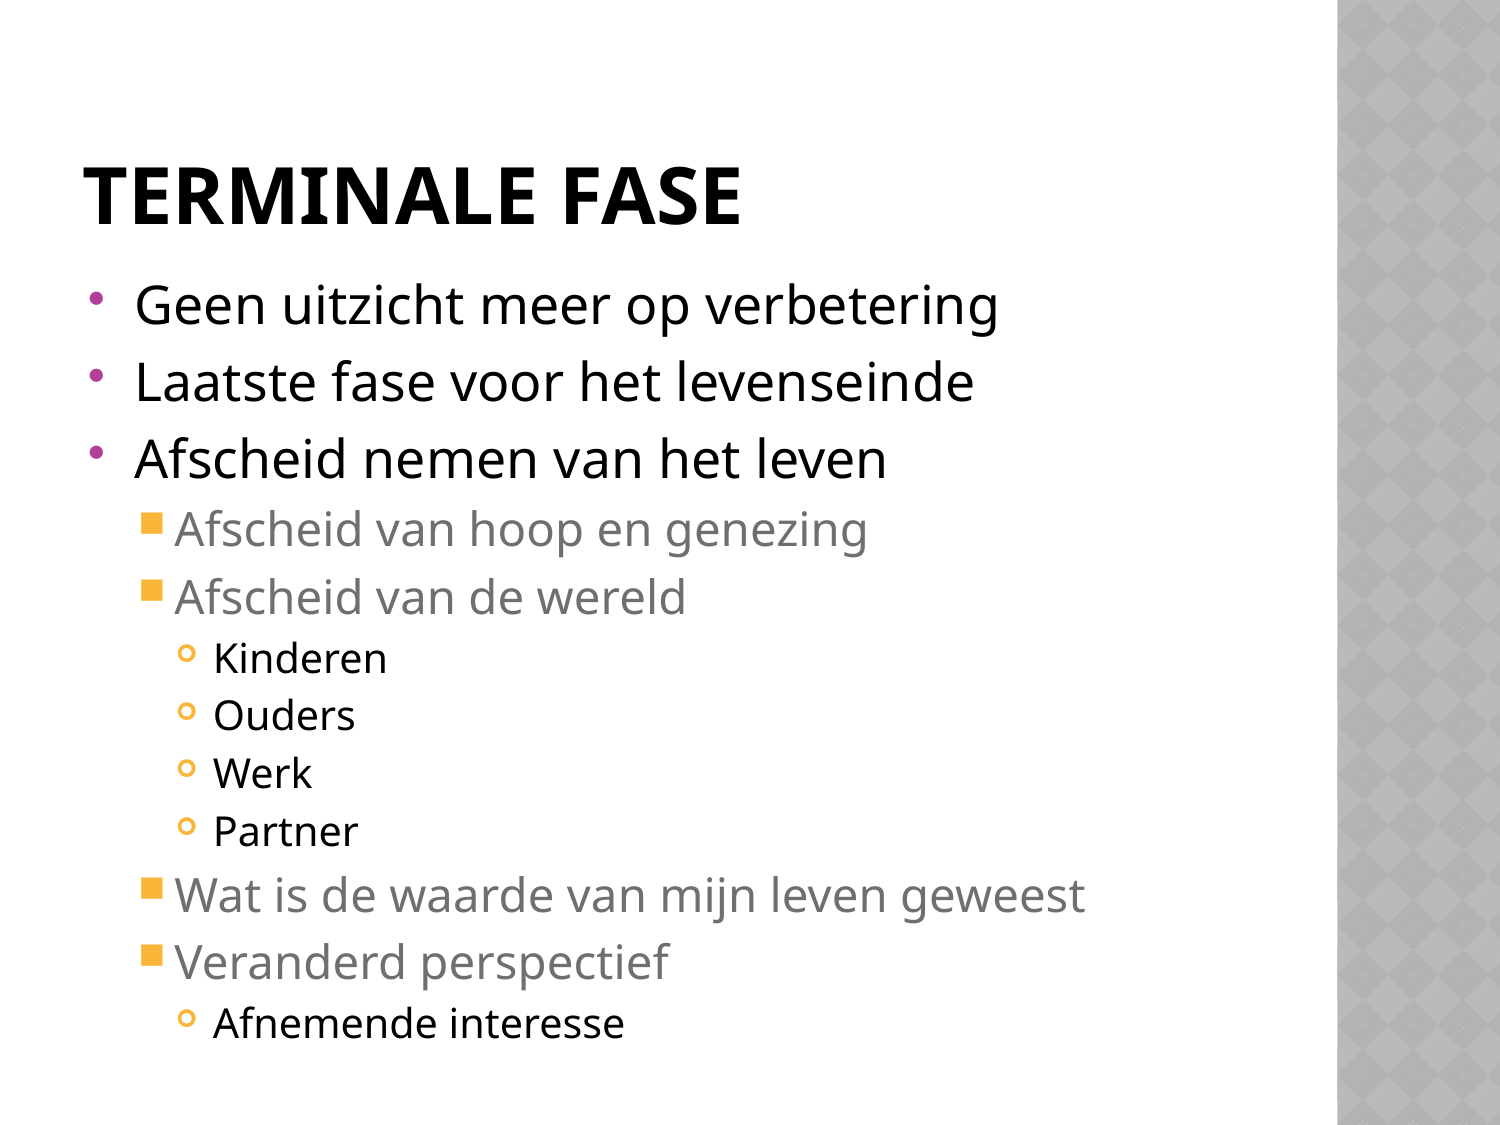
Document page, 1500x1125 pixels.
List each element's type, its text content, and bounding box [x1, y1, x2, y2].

list Geen uitzicht meer op verbetering Laatste fase voor het levenseinde Afscheid nemen van het leven Afscheid van hoop en genezing Afscheid van de wereld Kinderen Ouders Werk Partner Wat is de waarde van mijn leven geweest Veranderd perspectief Afnemende interesse [75, 264, 1263, 1059]
title Terminale fase [75, 52, 1263, 240]
